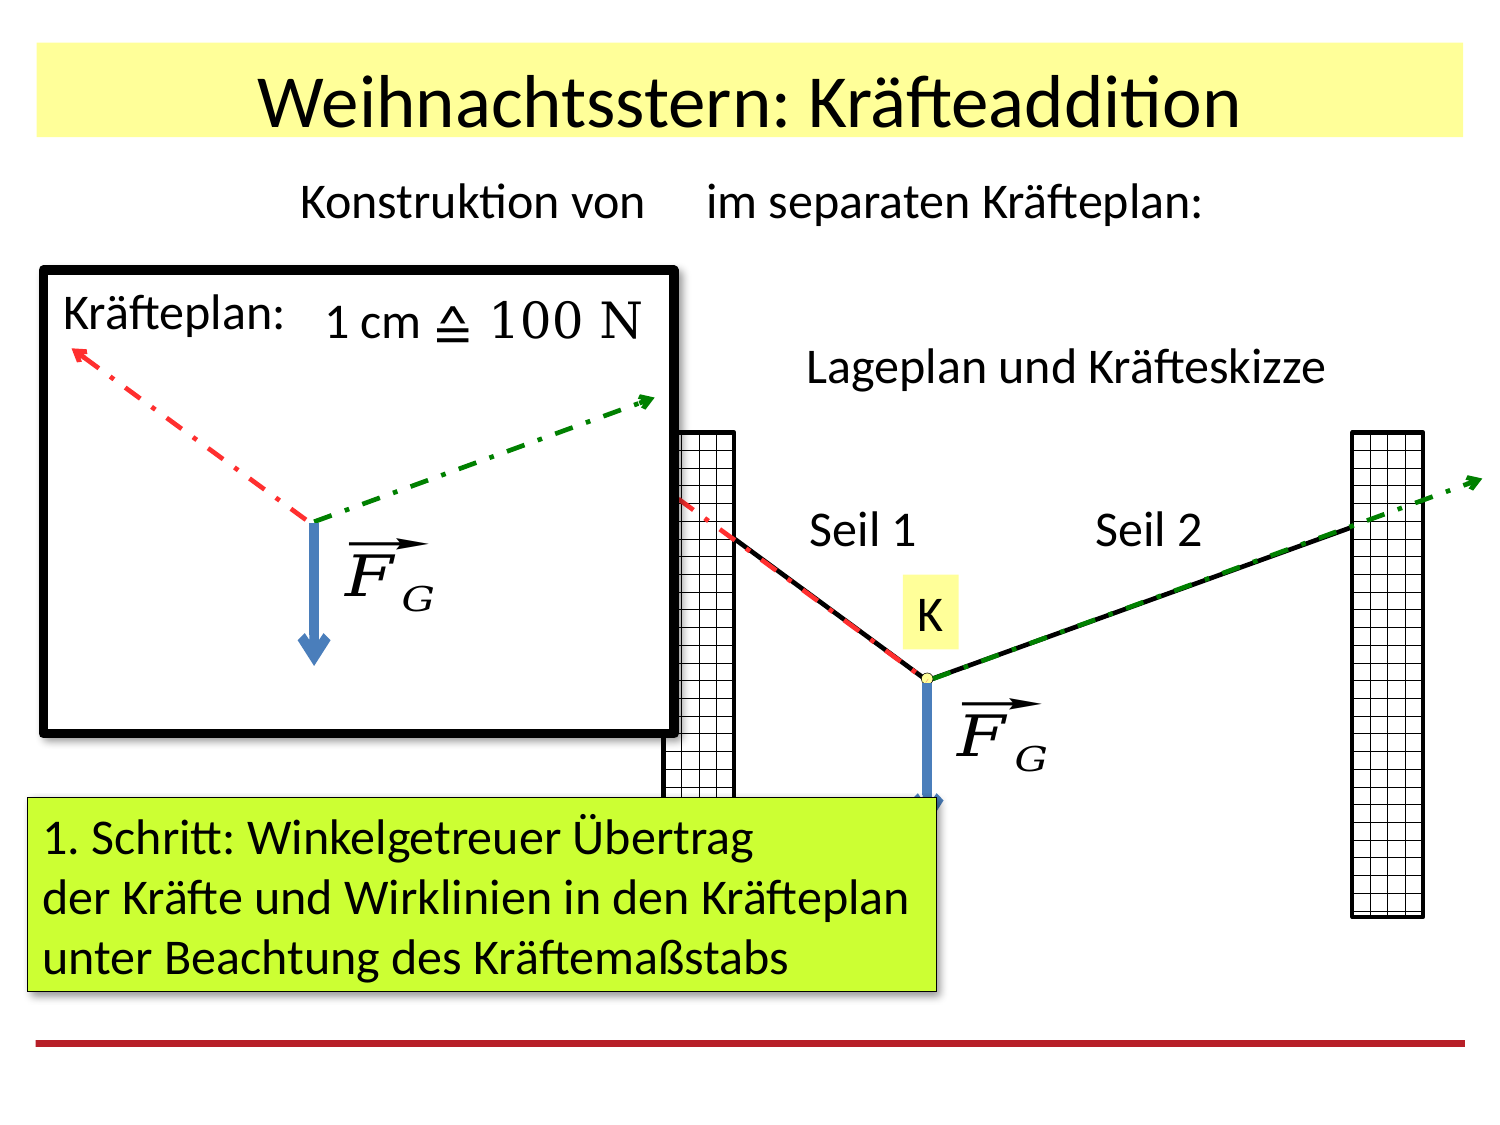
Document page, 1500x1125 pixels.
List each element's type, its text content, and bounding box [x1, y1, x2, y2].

text_box Lageplan und Kräfteskizze [791, 326, 1342, 397]
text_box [313, 522, 437, 667]
text_box 1. Schritt: Winkelgetreuer Übertrag der Kräfte und Wirklinien in den Kräfteplan unter Beachtung des Kräftemaßstabs [27, 797, 937, 992]
text_box [41, 268, 676, 736]
text_box [1350, 689, 1425, 919]
text_box [661, 689, 736, 794]
text_box 1 cm ≙ 100 N [309, 280, 670, 356]
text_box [71, 348, 655, 524]
text_box Kräfteplan: [49, 272, 301, 348]
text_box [541, 398, 1483, 681]
title Weihnachtsstern: Kräfteaddition [75, 45, 1425, 233]
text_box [926, 689, 1050, 827]
